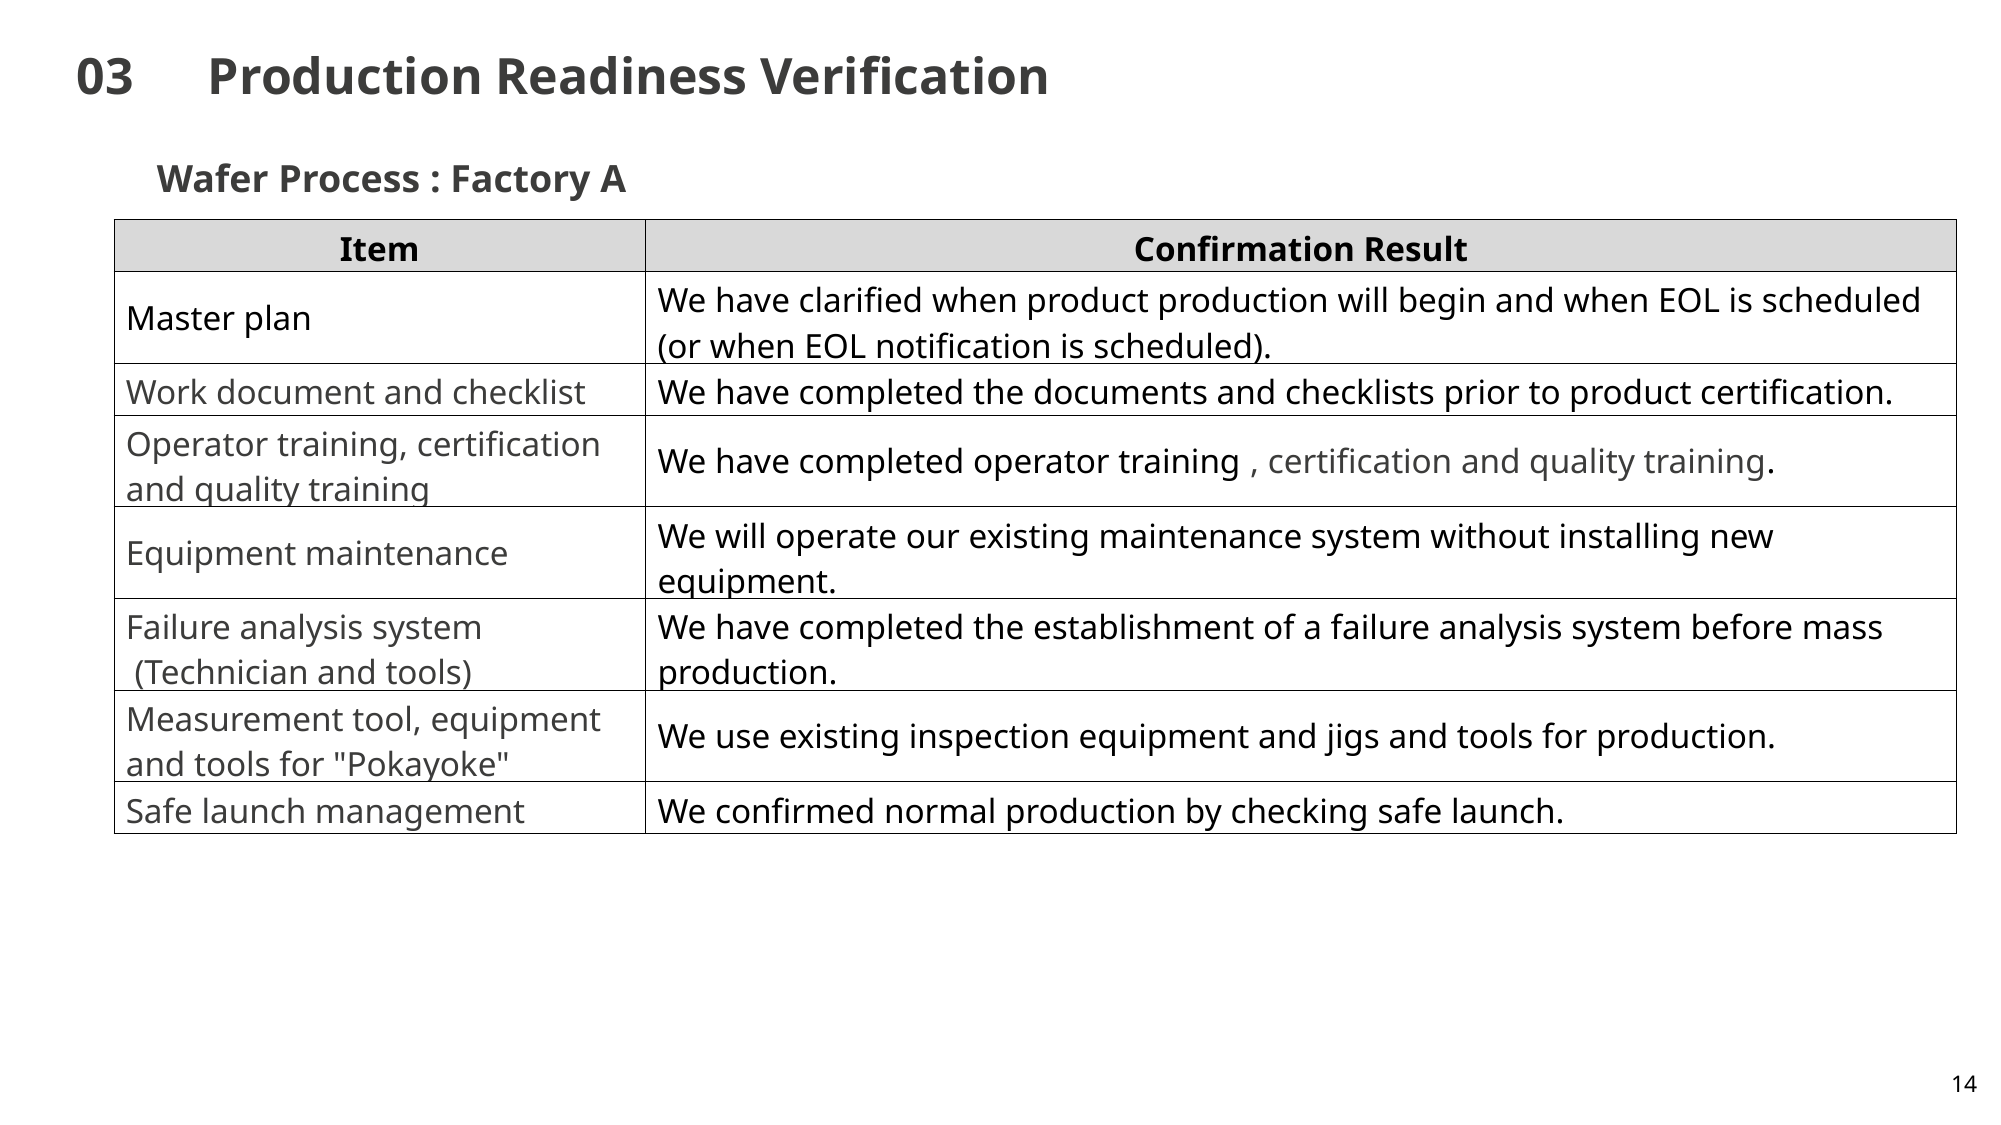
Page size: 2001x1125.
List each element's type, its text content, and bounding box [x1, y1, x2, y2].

table_header Confirmation Result [646, 220, 1956, 271]
text_box Wafer Process : Factory A [142, 147, 1735, 208]
title 03 Production Readiness Verification [0, 0, 1877, 123]
table_cell We have clarified when product production will begin and when EOL is scheduled (or when EOL notification is scheduled). [646, 272, 1956, 363]
table_cell Failure analysis system (Technician and tools) [115, 599, 645, 690]
table_cell We use existing inspection equipment and jigs and tools for production. [646, 691, 1956, 781]
table_header Item [115, 220, 645, 271]
table_cell We have completed the documents and checklists prior to product certification. [646, 364, 1956, 415]
table_cell Master plan [115, 272, 645, 363]
table_cell Equipment maintenance [115, 507, 645, 598]
table_cell We will operate our existing maintenance system without installing new equipment. [646, 507, 1956, 598]
table_cell We confirmed normal production by checking safe launch. [646, 782, 1956, 833]
table_cell Work document and checklist [115, 364, 645, 415]
table_cell Operator training, certification and quality training [115, 416, 645, 506]
table_cell We have completed the establishment of a failure analysis system before mass production. [646, 599, 1956, 690]
table_cell Measurement tool, equipment and tools for "Pokayoke" [115, 691, 645, 781]
table_cell We have completed operator training , certification and quality training. [646, 416, 1956, 506]
table_cell Safe launch management [115, 782, 645, 833]
